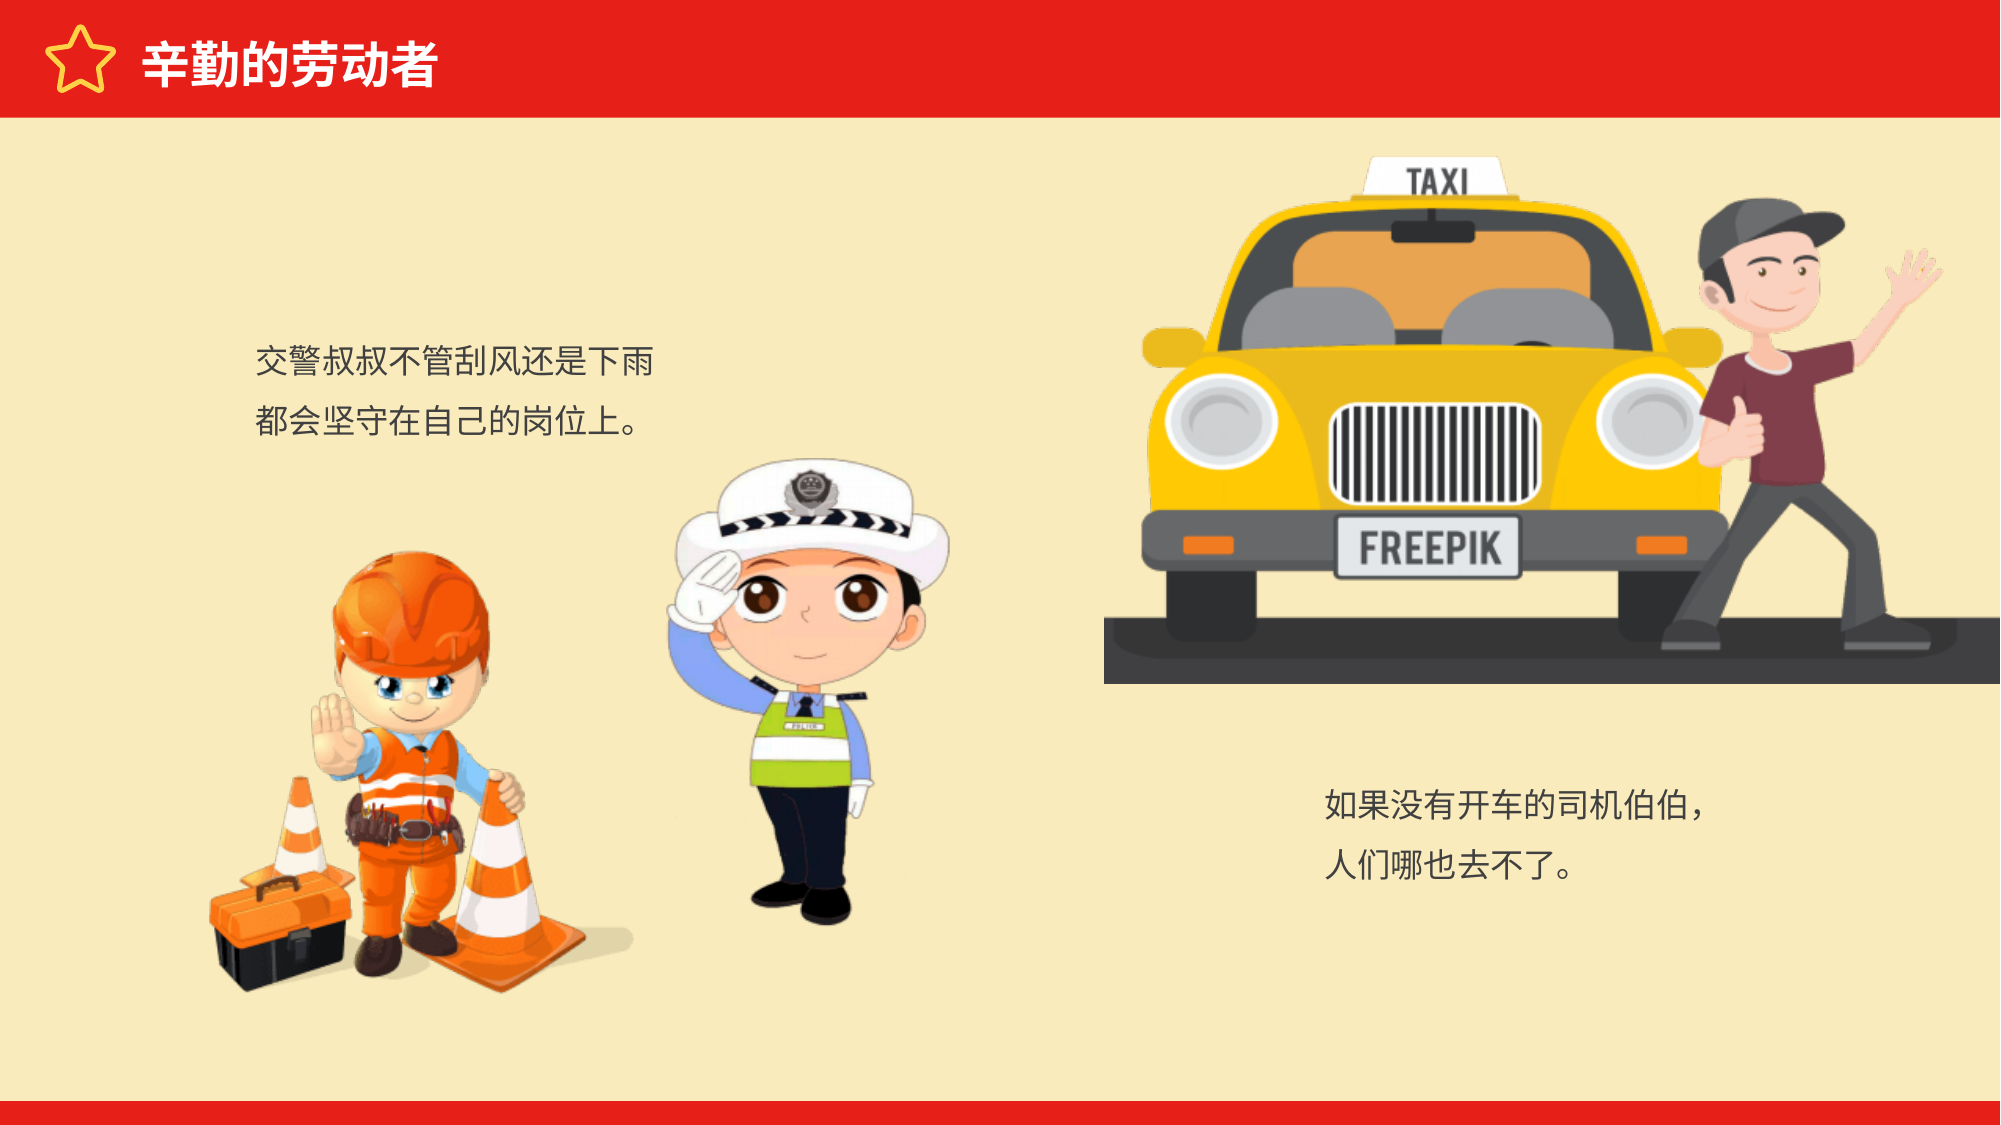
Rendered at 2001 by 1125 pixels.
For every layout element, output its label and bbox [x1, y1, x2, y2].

text_box [0, 0, 2000, 1125]
picture [199, 439, 959, 1044]
picture [1104, 102, 2000, 684]
